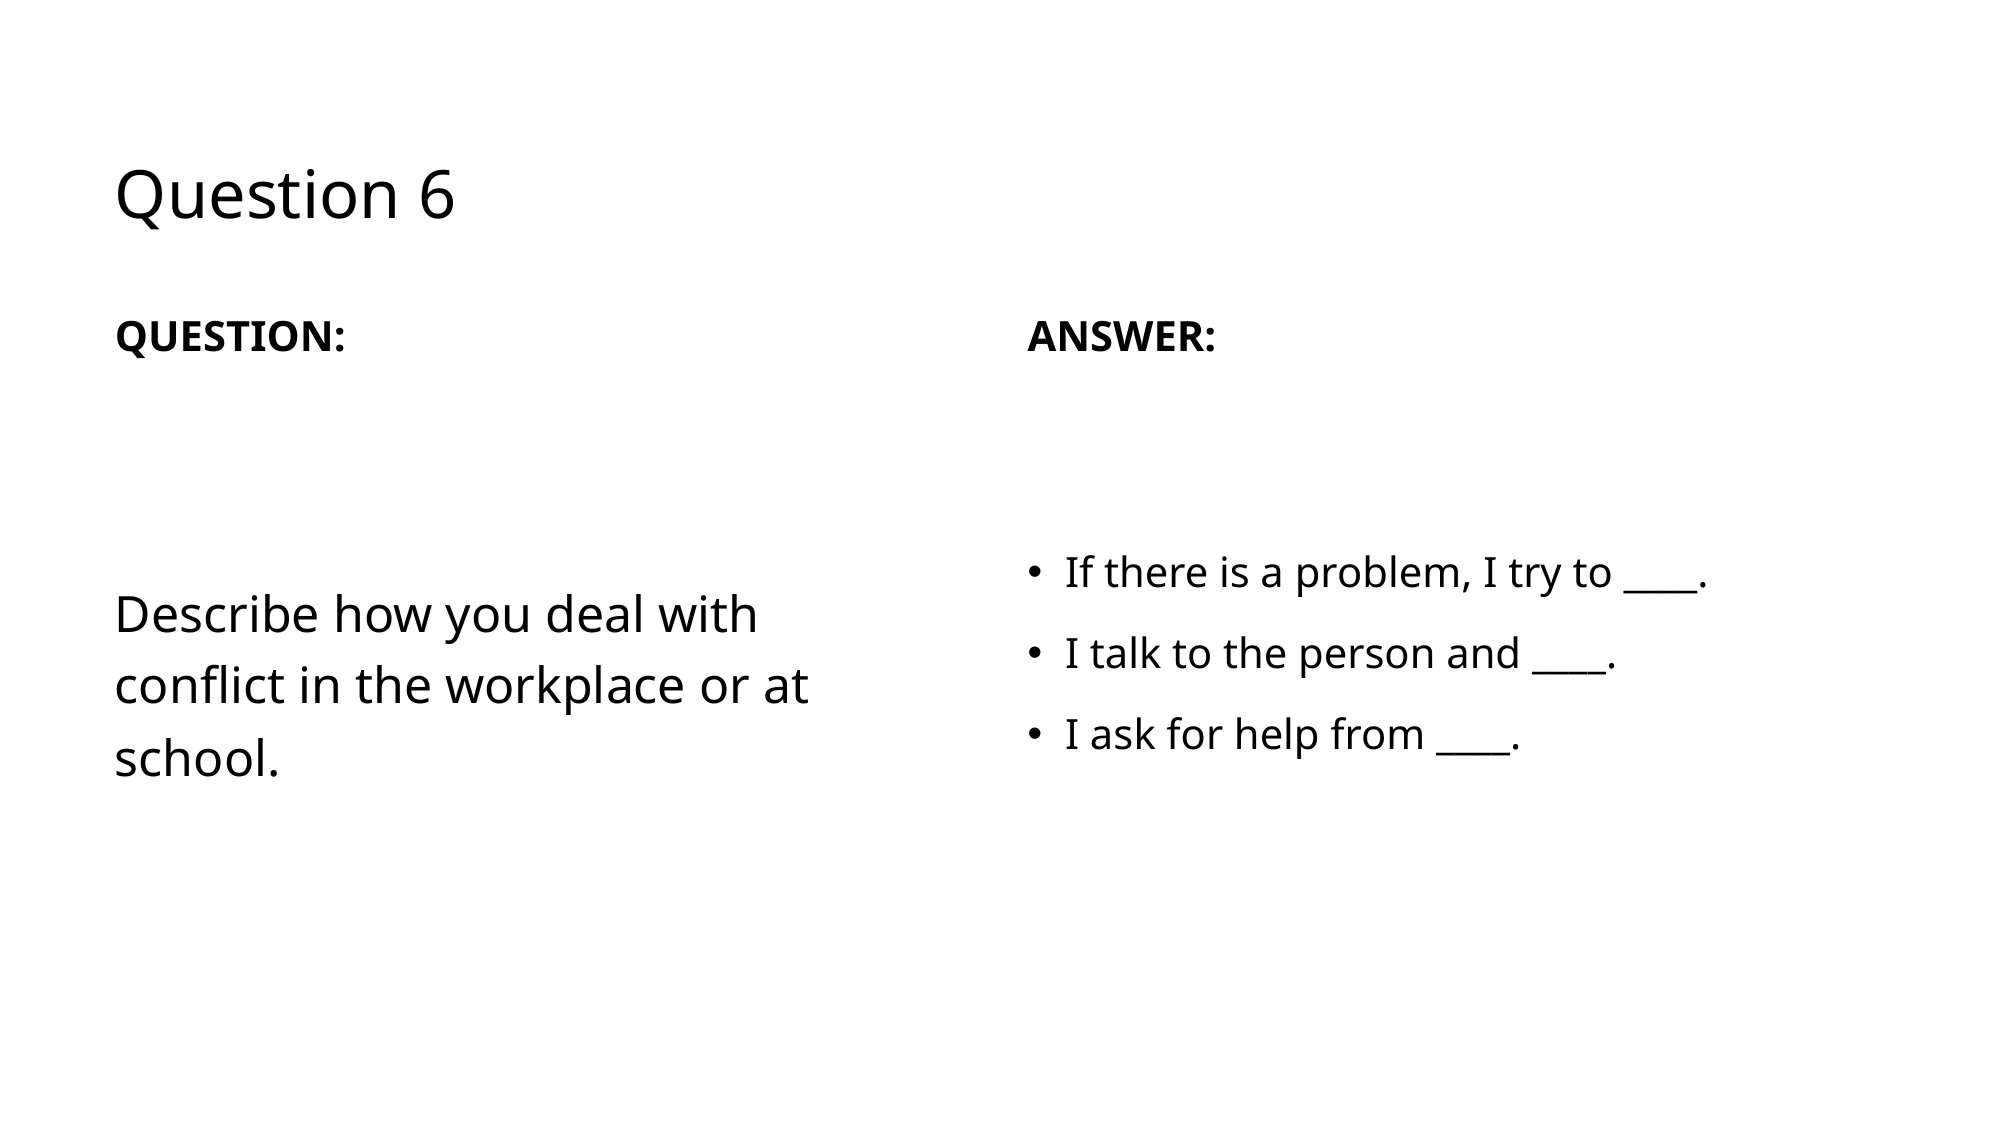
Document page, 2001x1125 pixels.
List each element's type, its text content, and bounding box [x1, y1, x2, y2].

list Describe how you deal with conflict in the workplace or at school. [99, 562, 947, 1010]
list If there is a problem, I try to ____. I talk to the person and ____. I ask for help from ____. [1012, 391, 1863, 903]
title Question 6 [99, 89, 1863, 278]
list Answer: [1012, 276, 1863, 369]
list Question: [99, 276, 947, 369]
